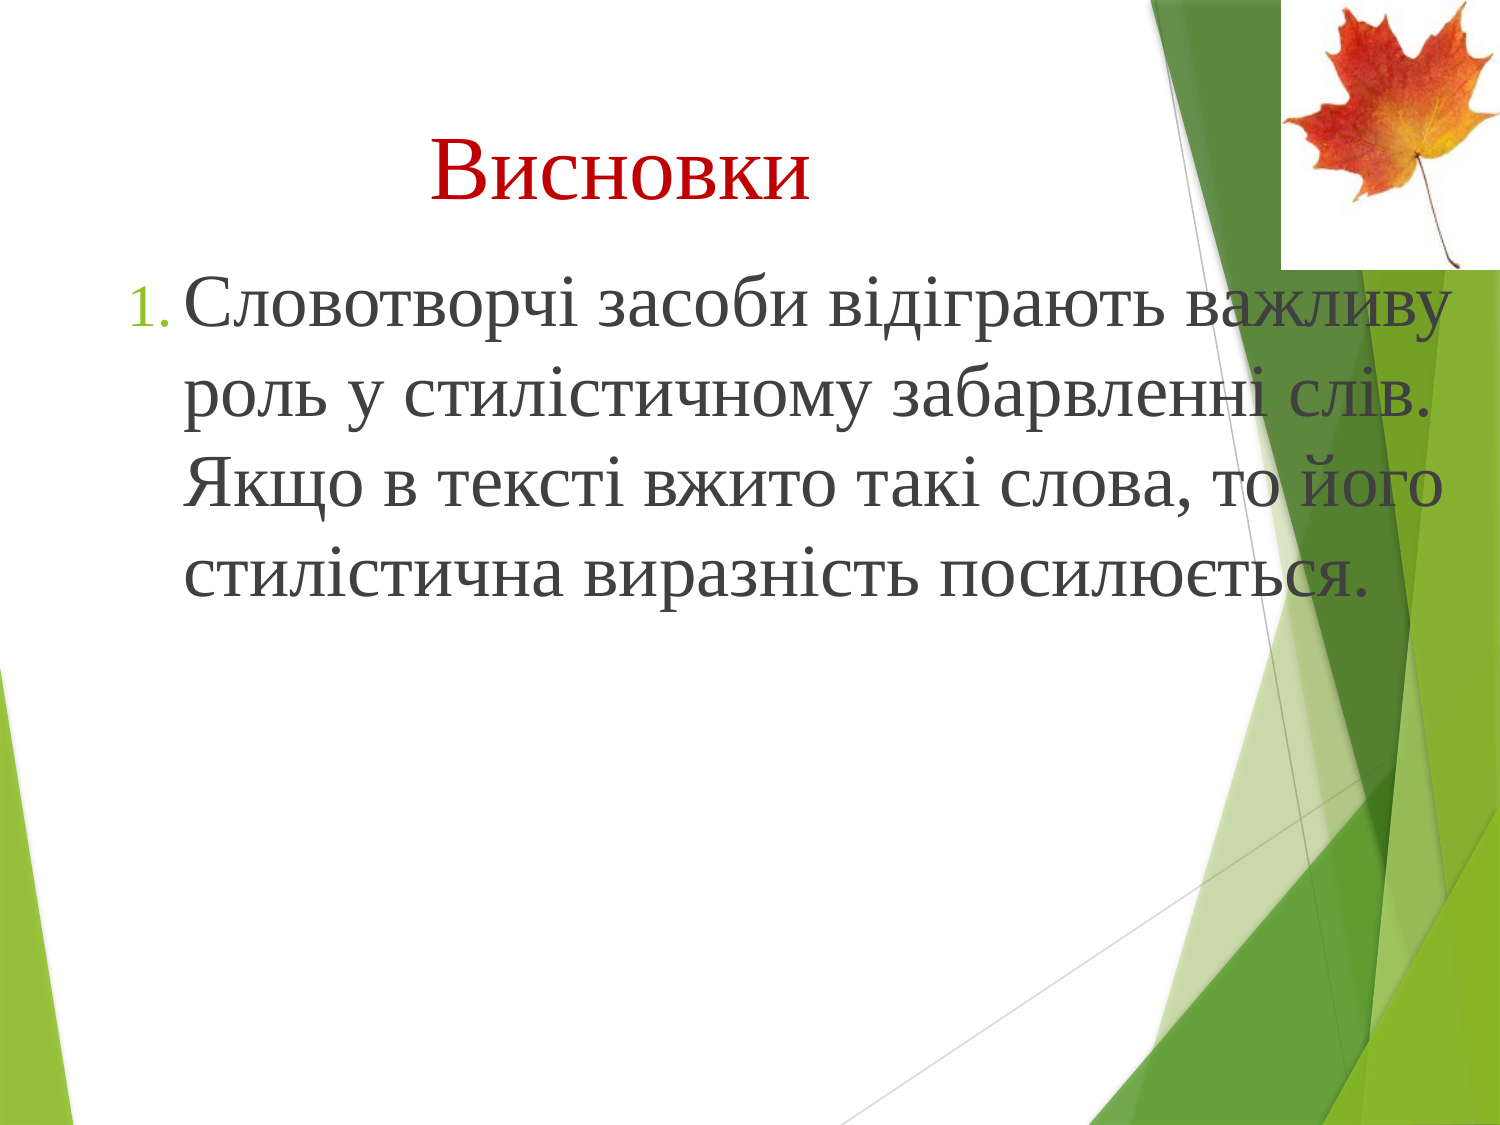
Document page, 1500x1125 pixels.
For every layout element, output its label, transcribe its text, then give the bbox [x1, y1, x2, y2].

title Висновки [99, 99, 1142, 317]
list Словотворчі засоби відіграють важливу роль у стилістичному забарвленні слів. Якщо в тексті вжито такі слова, то його стилістична виразність посилюється. [112, 243, 1483, 905]
picture [1280, 0, 1500, 270]
